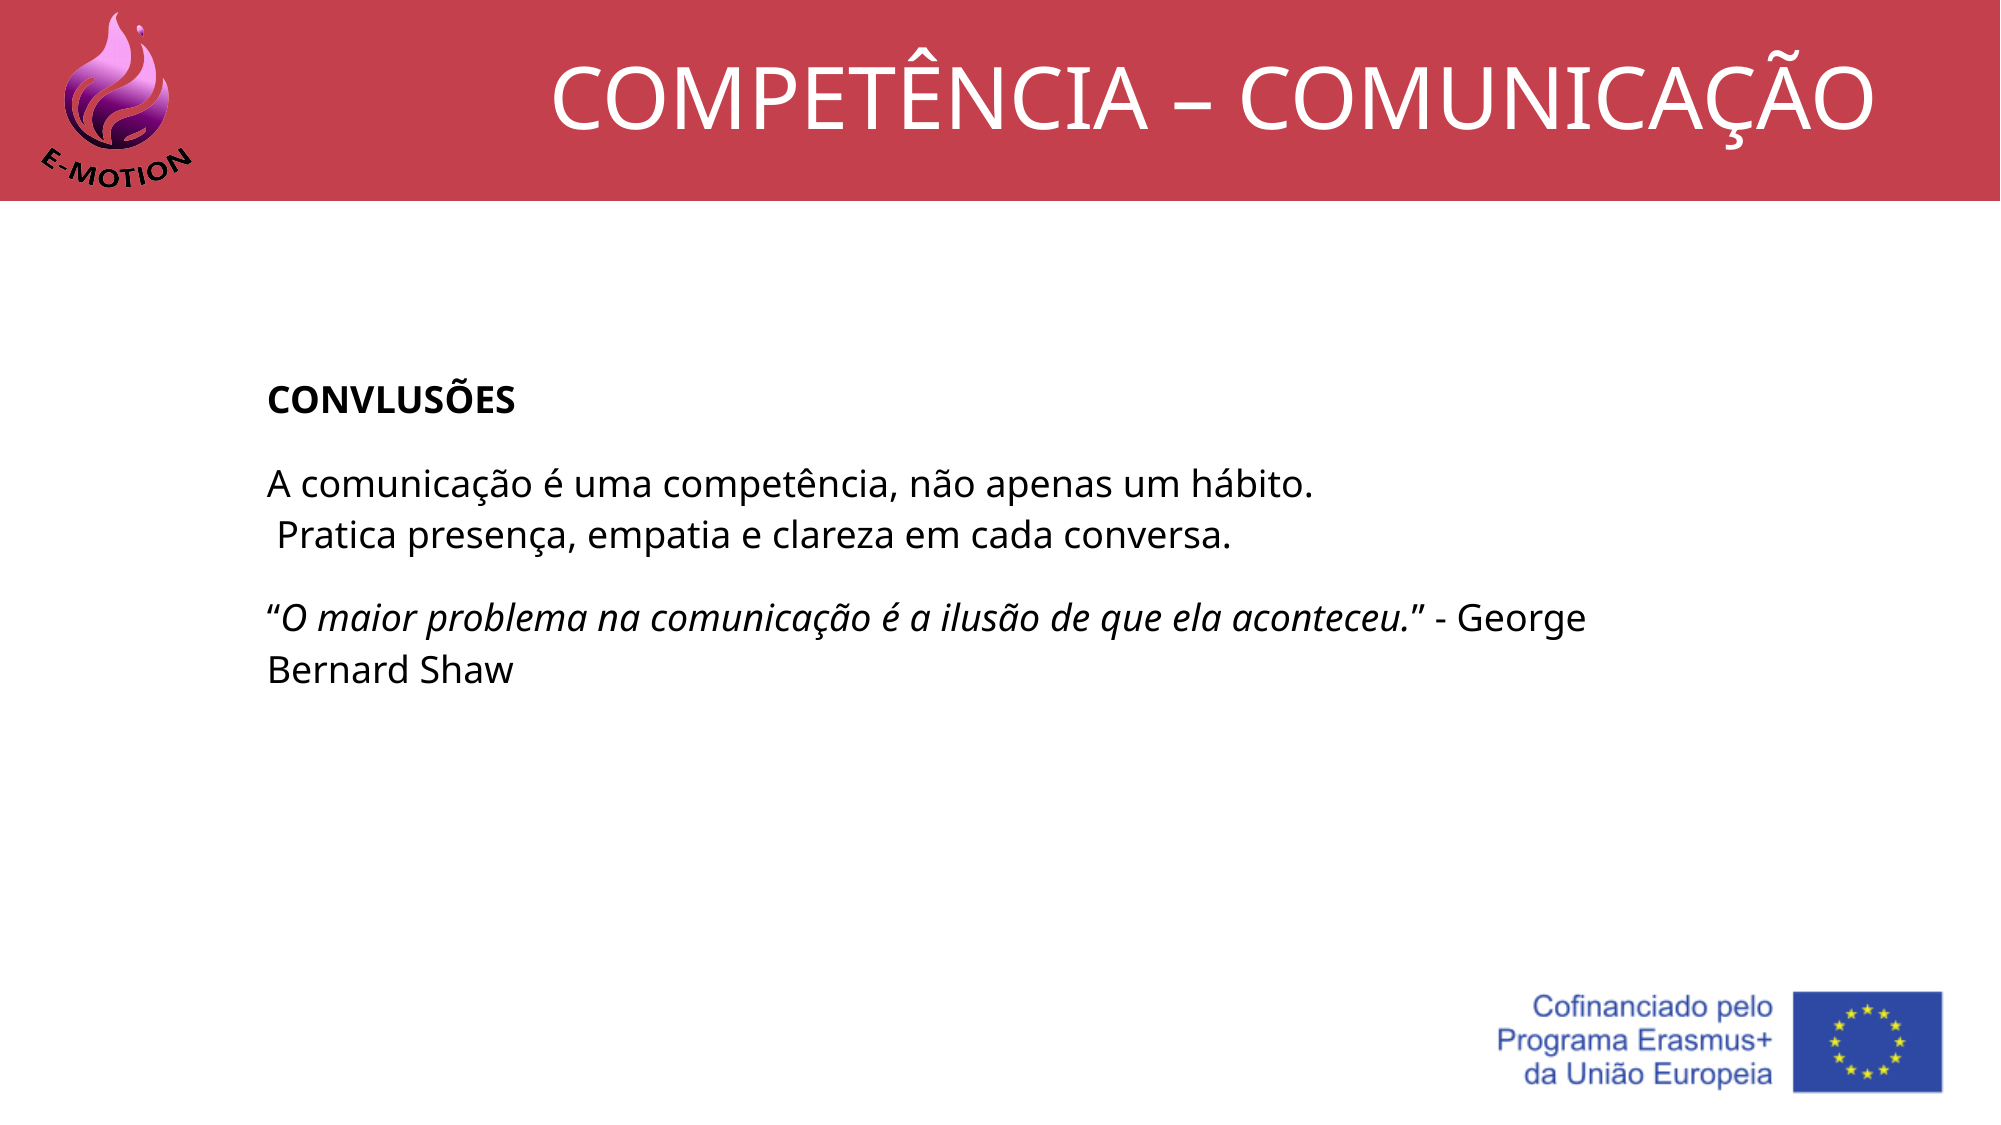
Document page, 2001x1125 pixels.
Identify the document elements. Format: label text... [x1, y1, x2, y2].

picture [0, 0, 253, 247]
text_box COMPETÊNCIA – COMUNICAÇÃO [518, 35, 1894, 183]
text_box CONVLUSÕES A comunicação é uma competência, não apenas um hábito. Pratica presença, empatia e clareza em cada conversa. “O maior problema na comunicação é a ilusão de que ela aconteceu.” - George Bernard Shaw [251, 362, 1754, 699]
picture [1396, 955, 2000, 1125]
